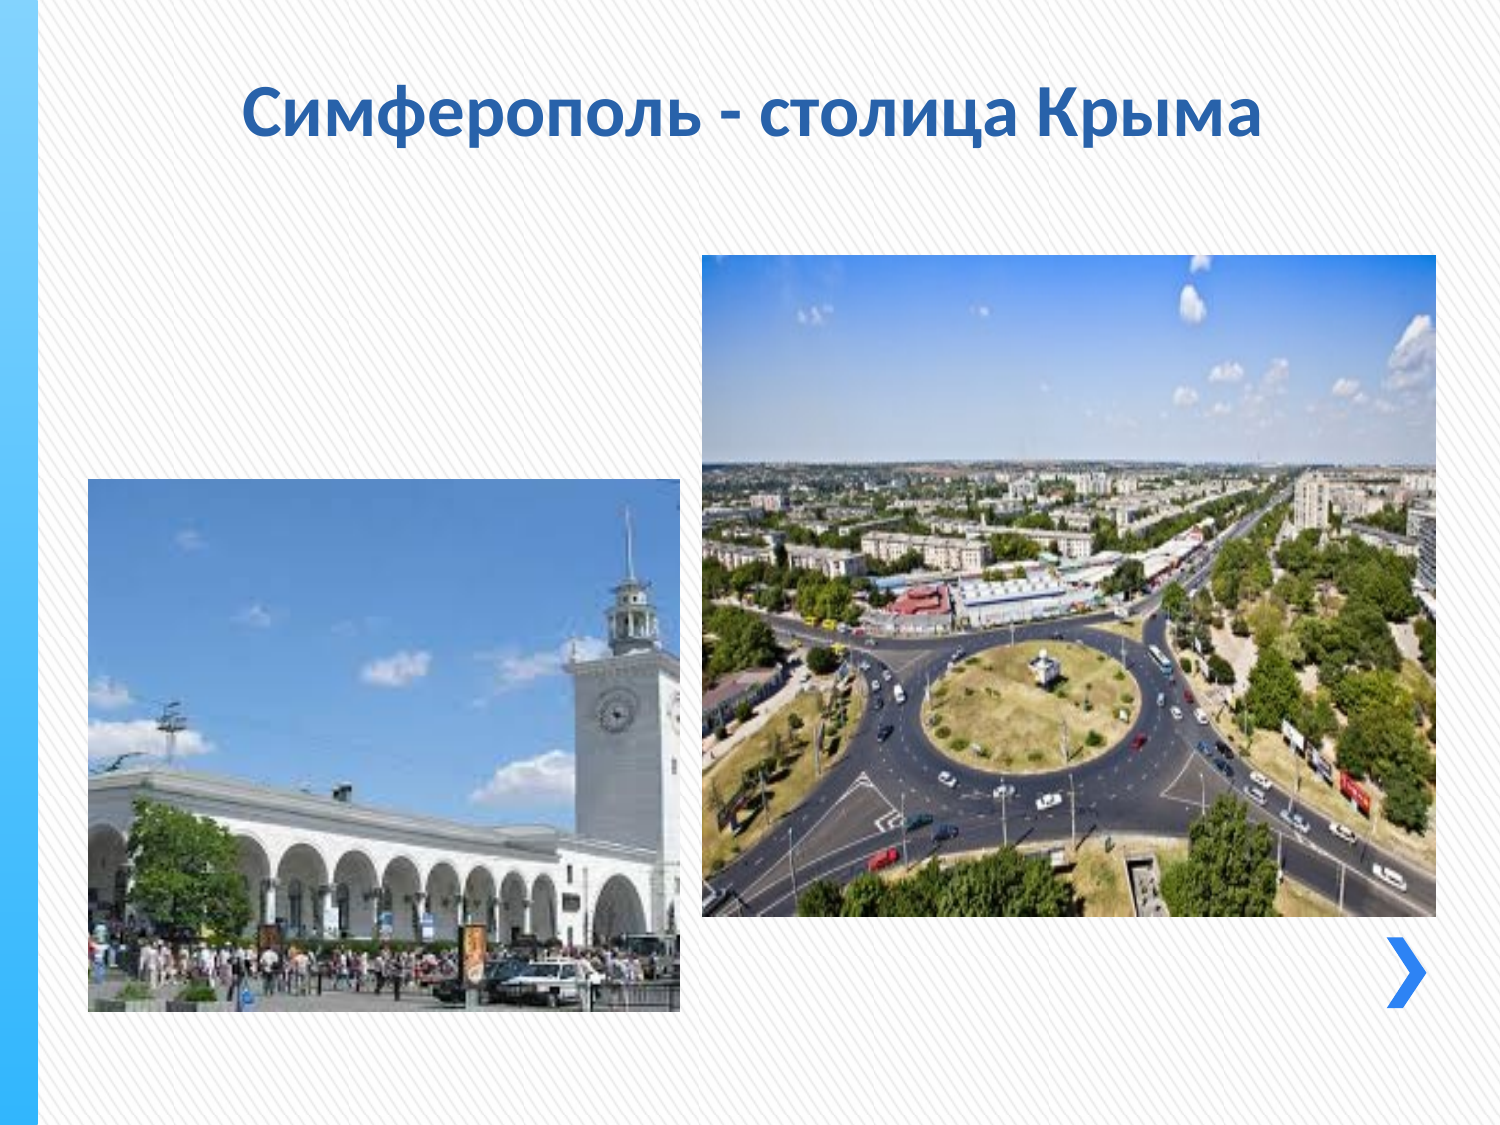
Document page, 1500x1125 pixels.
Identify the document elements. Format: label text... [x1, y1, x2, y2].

picture [37, 0, 1500, 1125]
title Симферополь - столица Крыма [159, 0, 1347, 160]
